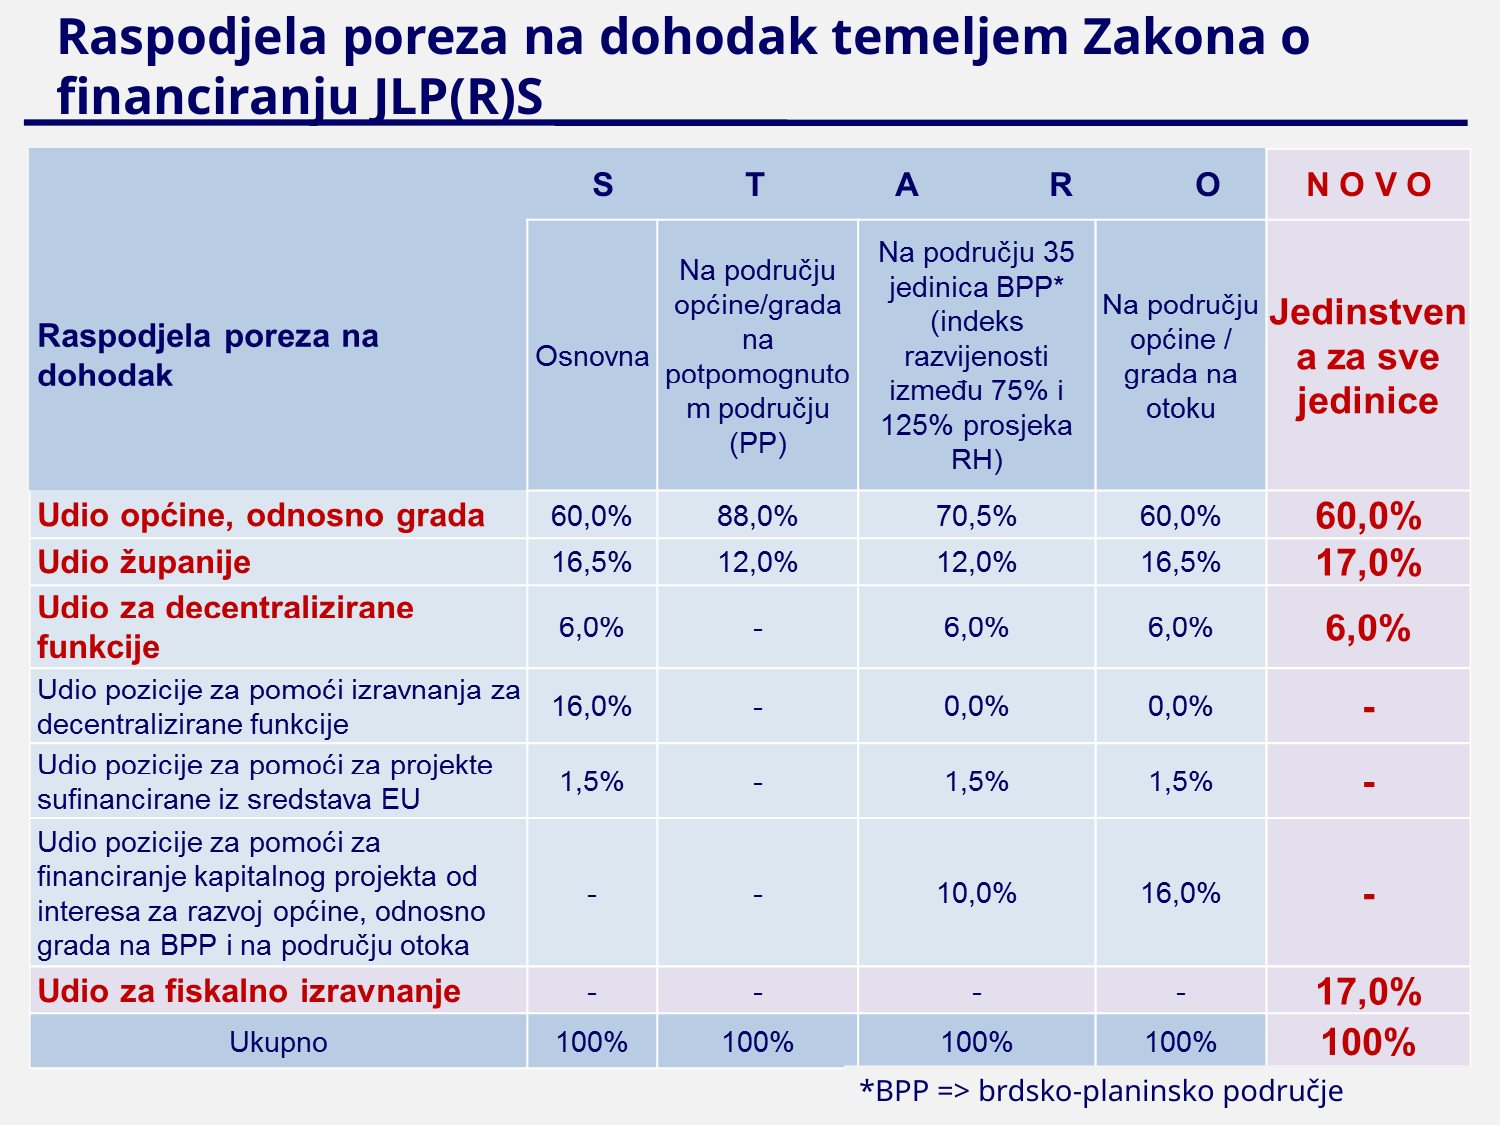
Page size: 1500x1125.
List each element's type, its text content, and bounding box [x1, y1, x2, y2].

picture [29, 148, 1471, 1087]
list *BPP => brdsko-planinsko područje [844, 1092, 1471, 1108]
title Raspodjela poreza na dohodak temeljem Zakona o financiranju JLP(R)S [41, 0, 1471, 130]
